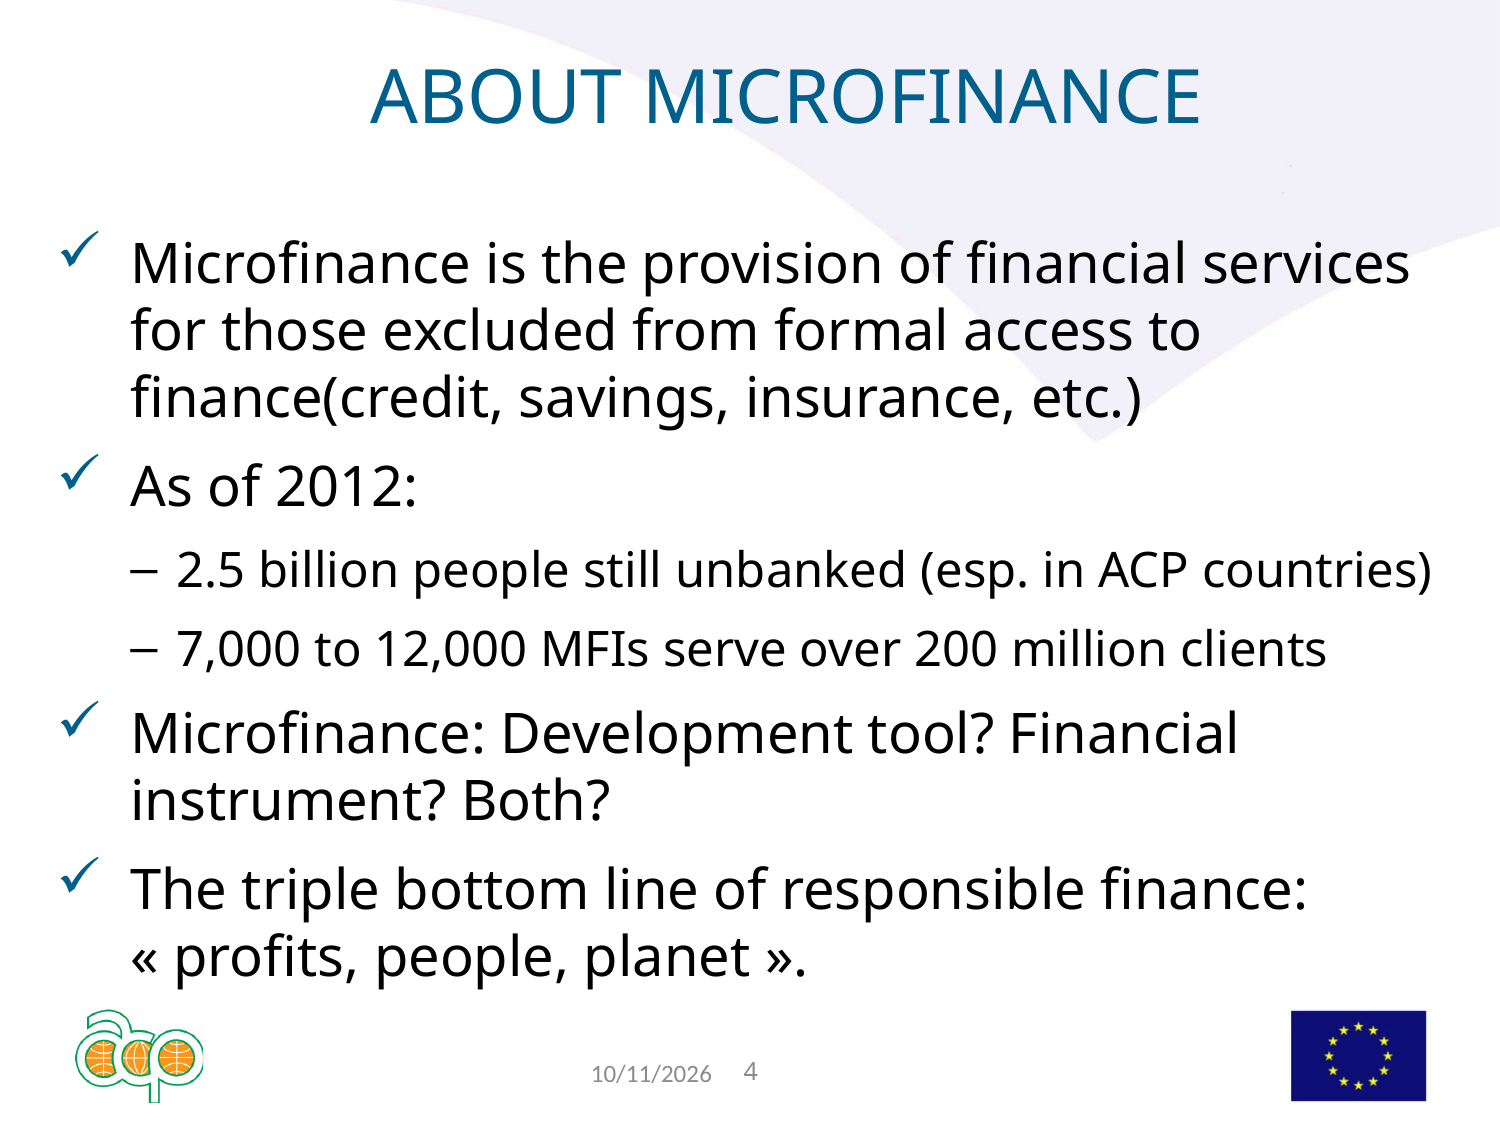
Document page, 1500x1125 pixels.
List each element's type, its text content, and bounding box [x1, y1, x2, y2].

title ABOUT MICROFINANCE [74, 0, 1500, 188]
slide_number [575, 1042, 926, 1103]
list Microfinance is the provision of financial services for those excluded from formal access to finance(credit, savings, insurance, etc.) As of 2012: 2.5 billion people still unbanked (esp. in ACP countries) 7,000 to 12,000 MFIs serve over 200 million clients Microfinance: Development tool? Financial instrument? Both? The triple bottom line of responsible finance: « profits, people, planet ». [41, 219, 1459, 1006]
picture [1288, 1008, 1429, 1104]
picture [259, 188, 1500, 455]
